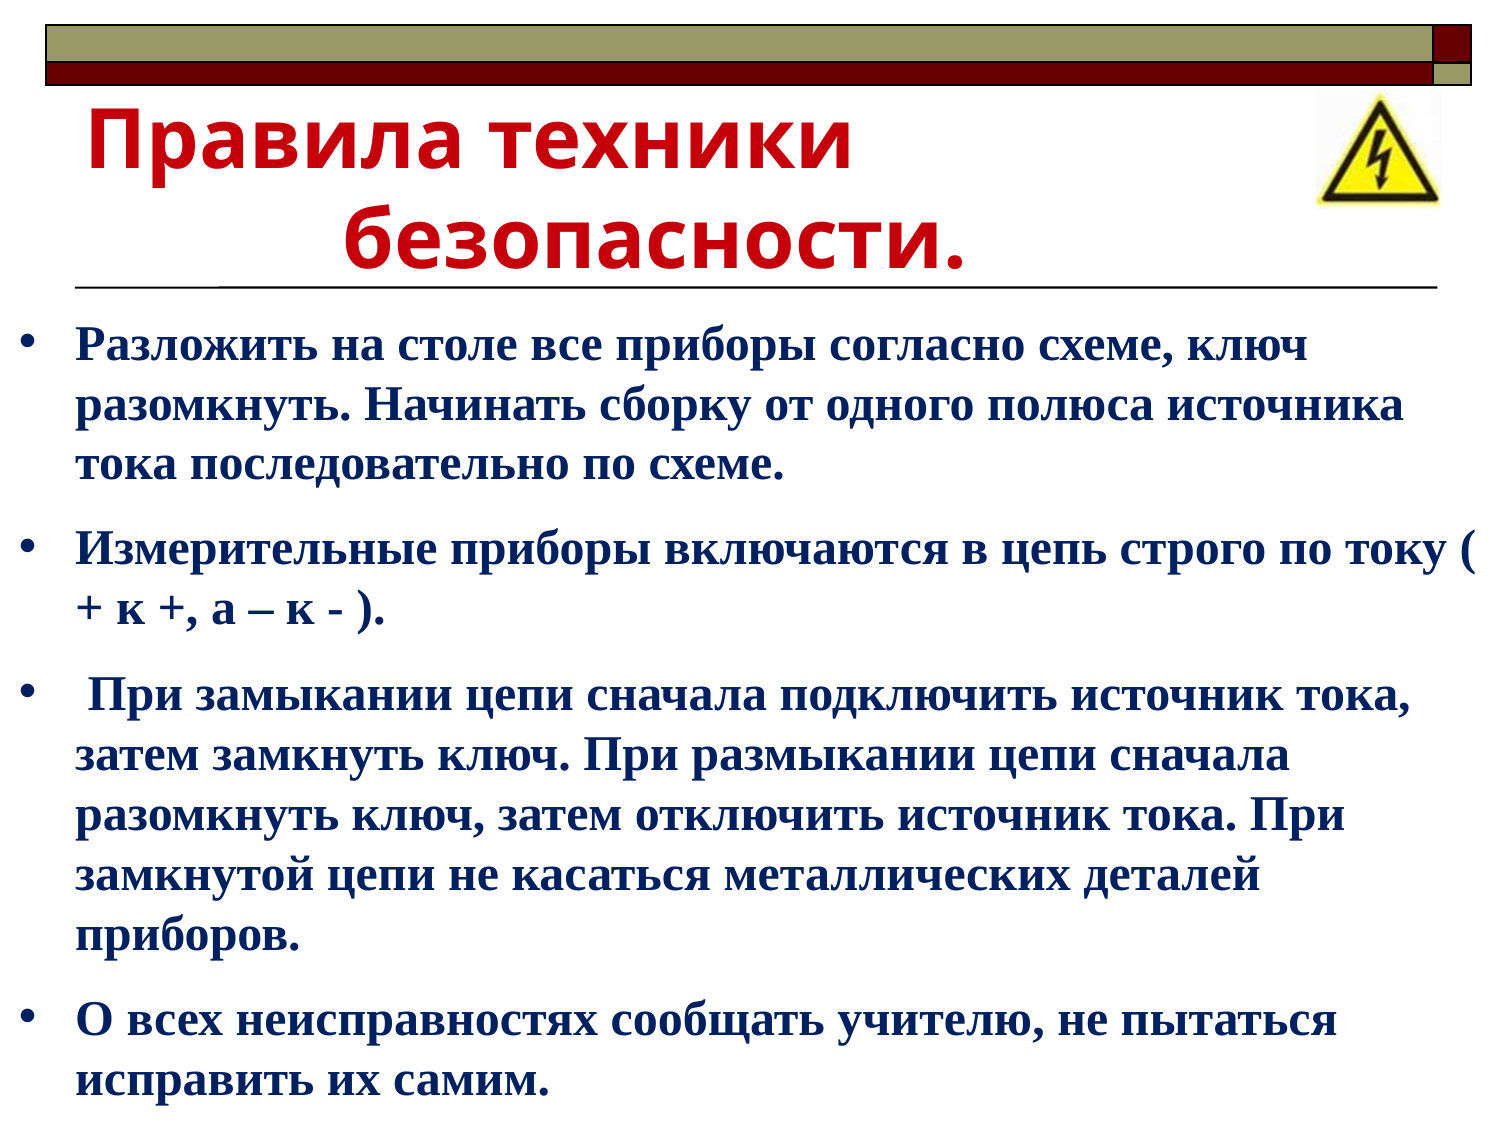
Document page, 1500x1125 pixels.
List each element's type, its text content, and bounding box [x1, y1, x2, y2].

picture [1316, 89, 1442, 210]
text_box Разложить на столе все приборы согласно схеме, ключ разомкнуть. Начинать сборку от одного полюса источника тока последовательно по схеме. Измерительные приборы включаются в цепь строго по току ( + к +, а – к - ). При замыкании цепи сначала подключить источник тока, затем замкнуть ключ. При размыкании цепи сначала разомкнуть ключ, затем отключить источник тока. При замкнутой цепи не касаться металлических деталей приборов. О всех неисправностях сообщать учителю, не пытаться исправить их самим. [4, 302, 1500, 1125]
text_box Правила техники безопасности. [17, 78, 1294, 293]
